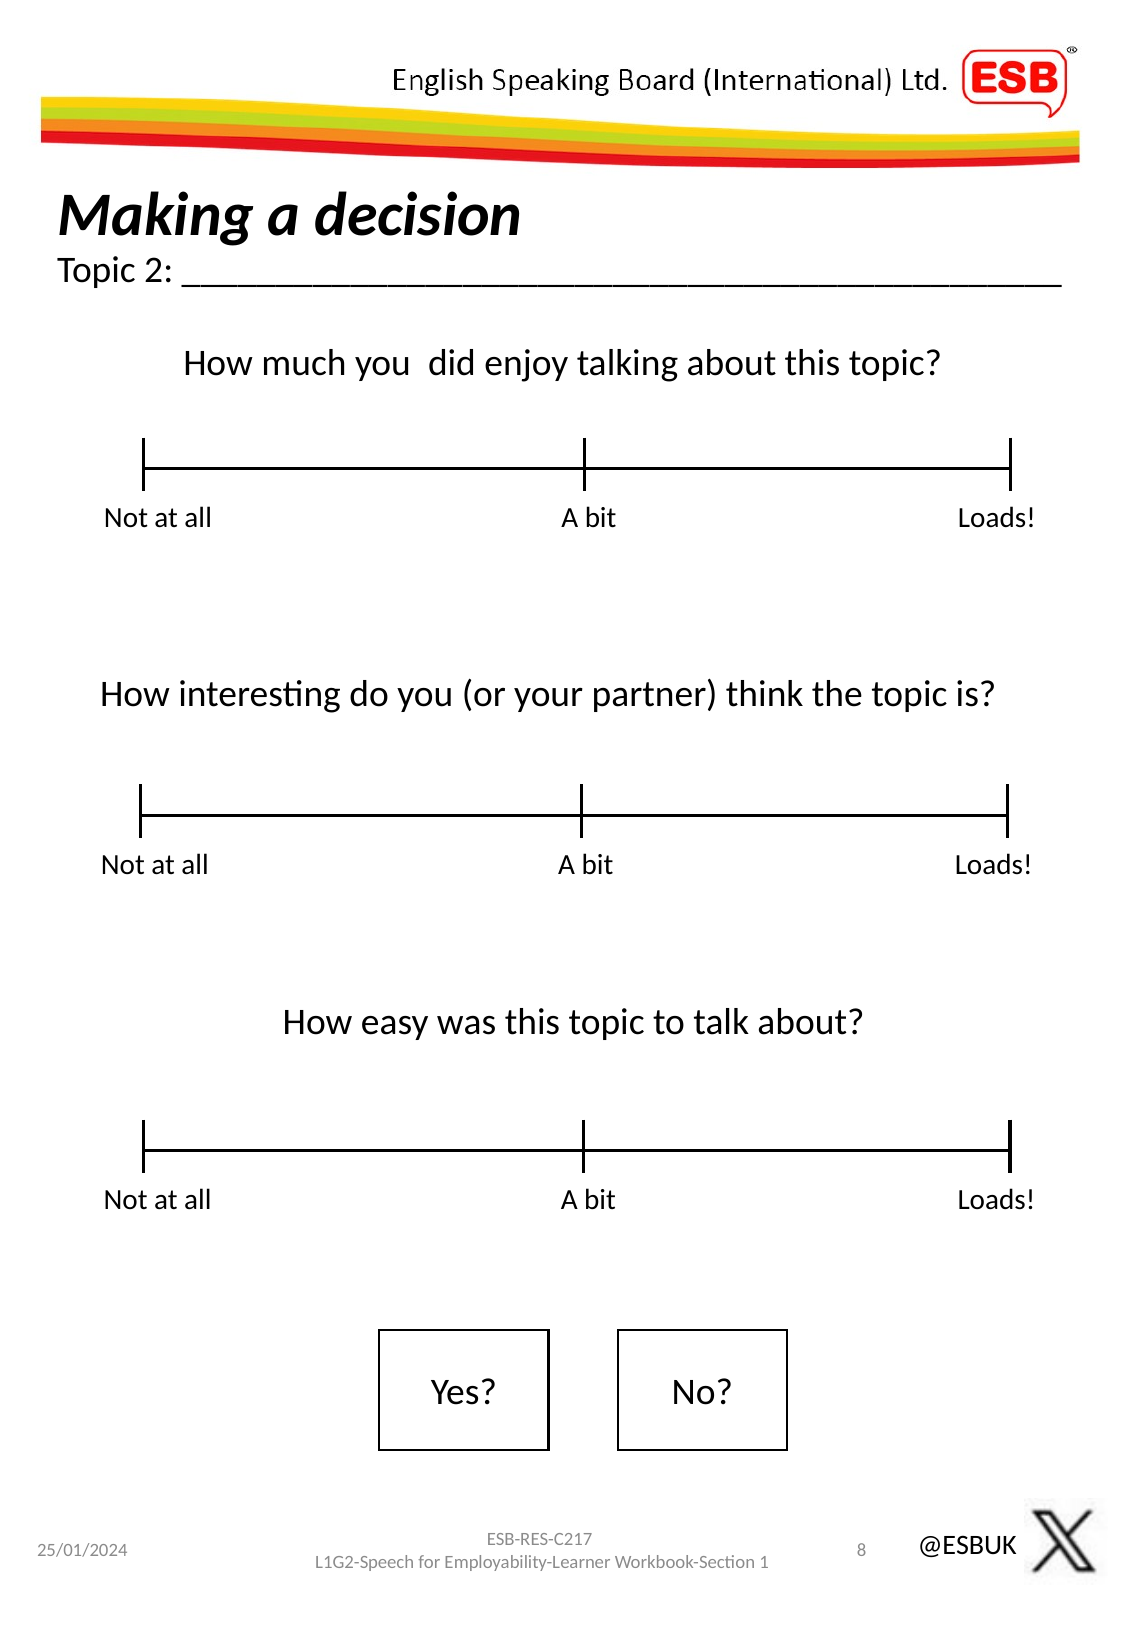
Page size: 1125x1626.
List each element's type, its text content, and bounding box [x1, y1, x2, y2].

text_box How interesting do you (or your partner) think the topic is? [85, 662, 1125, 722]
picture [0, 1, 1125, 234]
text_box How much you did enjoy talking about this topic? [43, 330, 1083, 391]
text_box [35, 1119, 1119, 1207]
title Making a decision [42, 174, 1014, 237]
slide_number 8 [697, 1506, 882, 1593]
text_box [36, 437, 1119, 525]
footer ESB-RES-C217 L1G2-Speech for Employability-Learner Workbook-Section 1 [296, 1506, 697, 1593]
text_box Yes? [378, 1329, 550, 1451]
text_box No? [617, 1329, 788, 1451]
text_box How easy was this topic to talk about? [54, 989, 1094, 1050]
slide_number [22, 1506, 276, 1593]
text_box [33, 784, 1116, 871]
picture [1024, 1498, 1108, 1585]
text_box Topic 2: _______________________________________________ [42, 237, 1082, 298]
